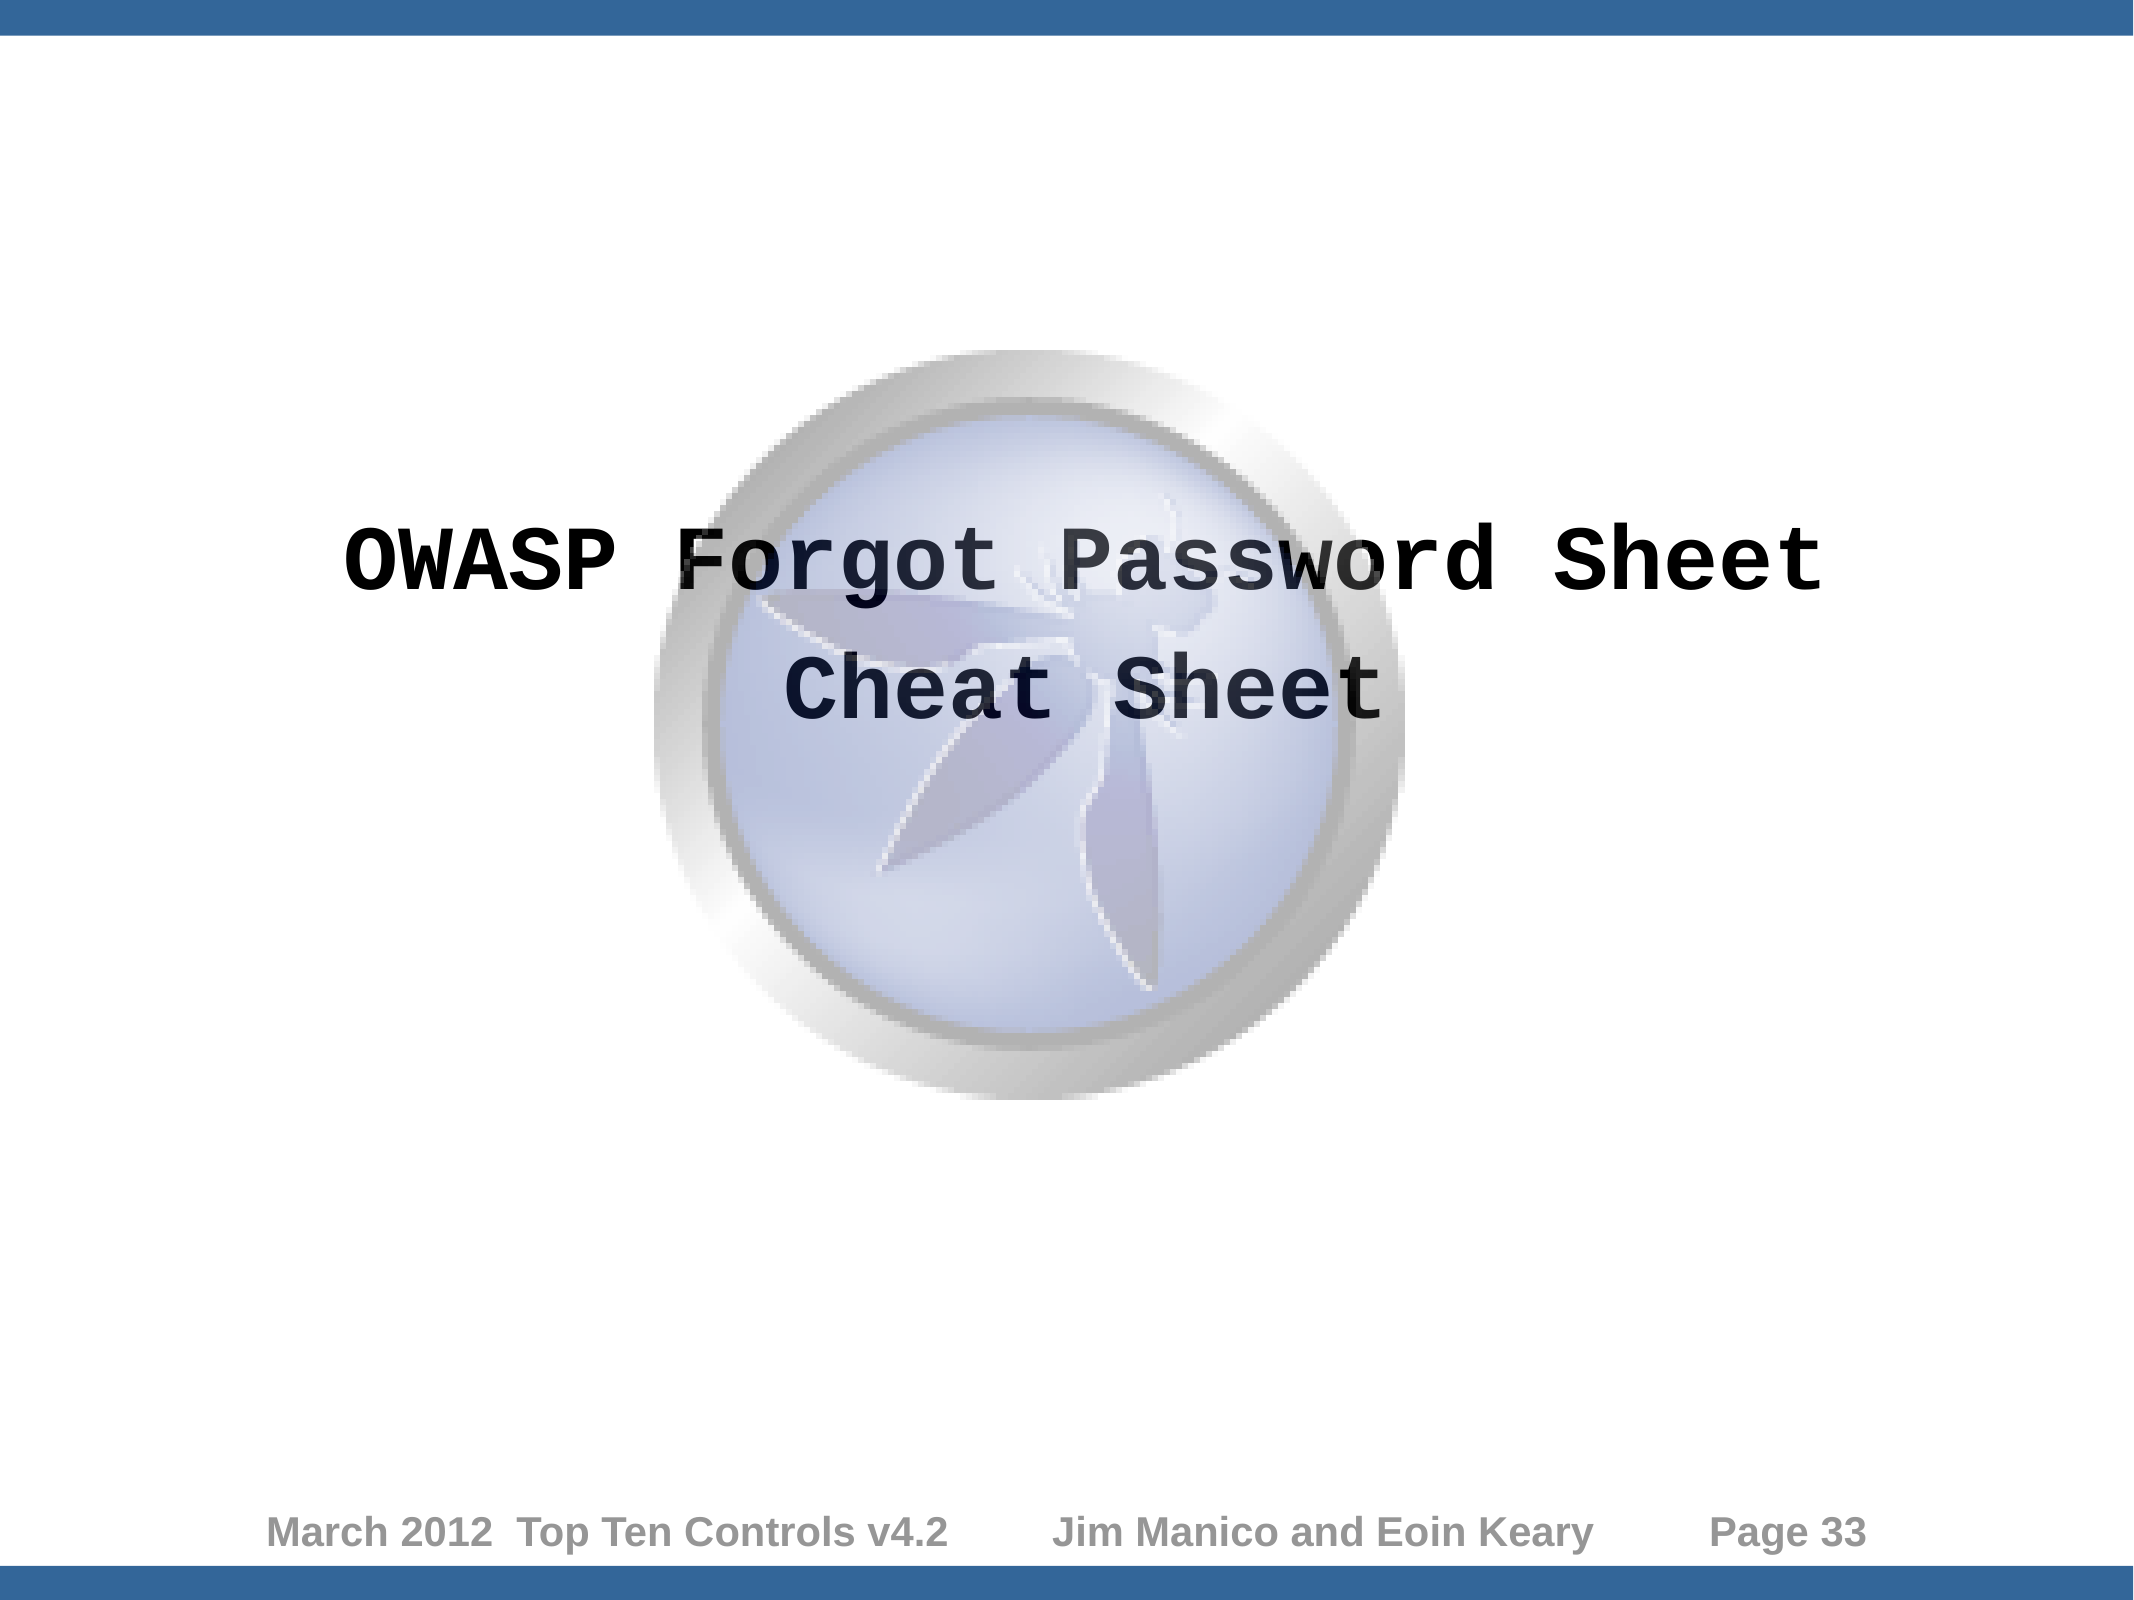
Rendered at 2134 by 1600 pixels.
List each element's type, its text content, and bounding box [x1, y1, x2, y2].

list OWASP Forgot Password Sheet Cheat Sheet [1410, 487, 2084, 1088]
list OWASP Forgot Password Sheet Cheat Sheet [88, 487, 648, 1088]
picture [653, 349, 1405, 1101]
